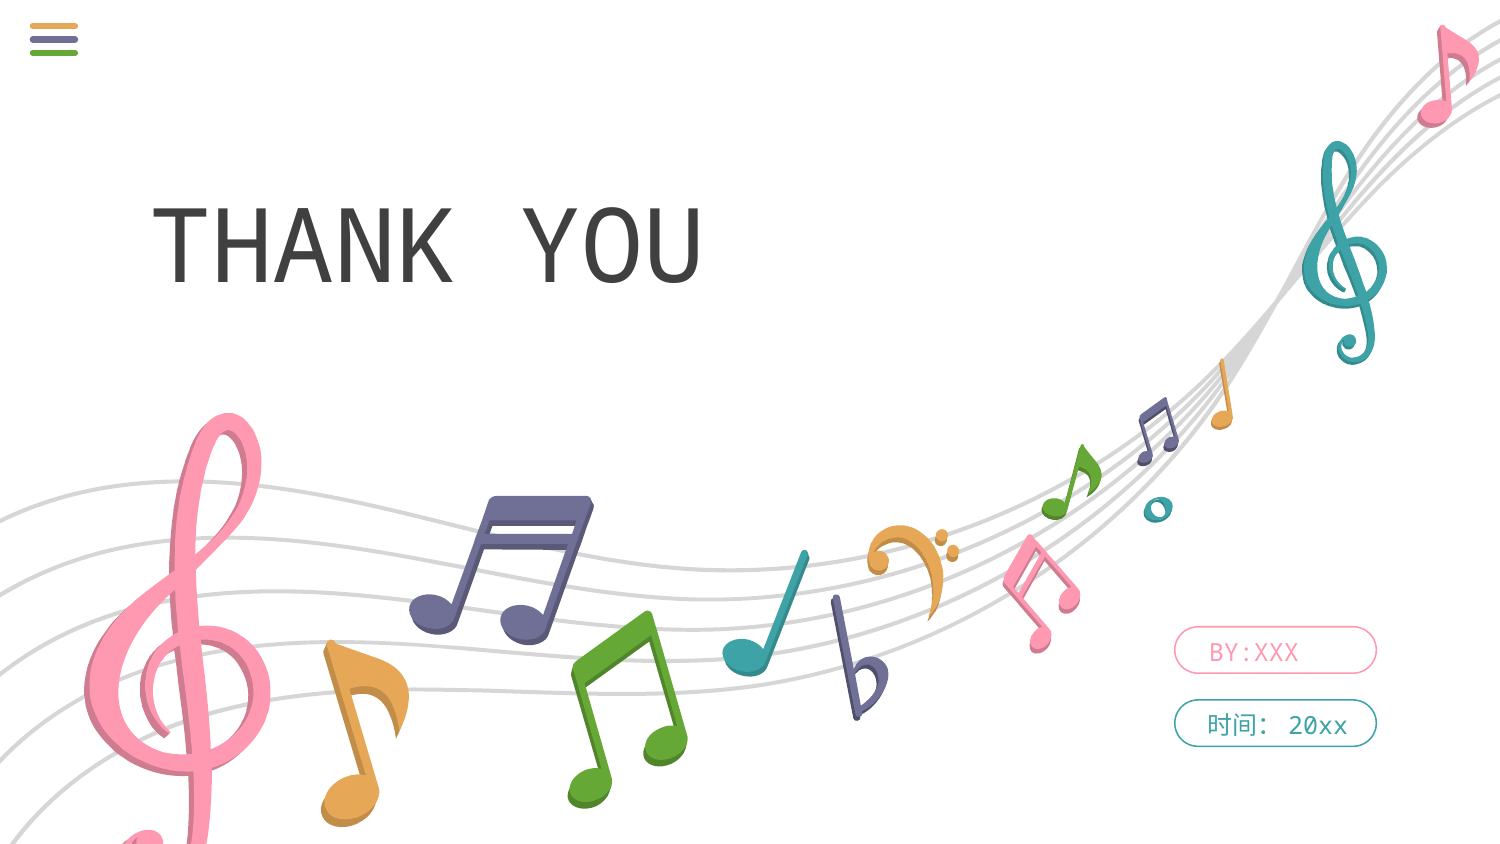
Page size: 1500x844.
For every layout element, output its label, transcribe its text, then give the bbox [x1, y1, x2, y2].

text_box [1174, 626, 1377, 675]
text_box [1174, 699, 1377, 748]
text_box THANK YOU [134, 172, 720, 311]
